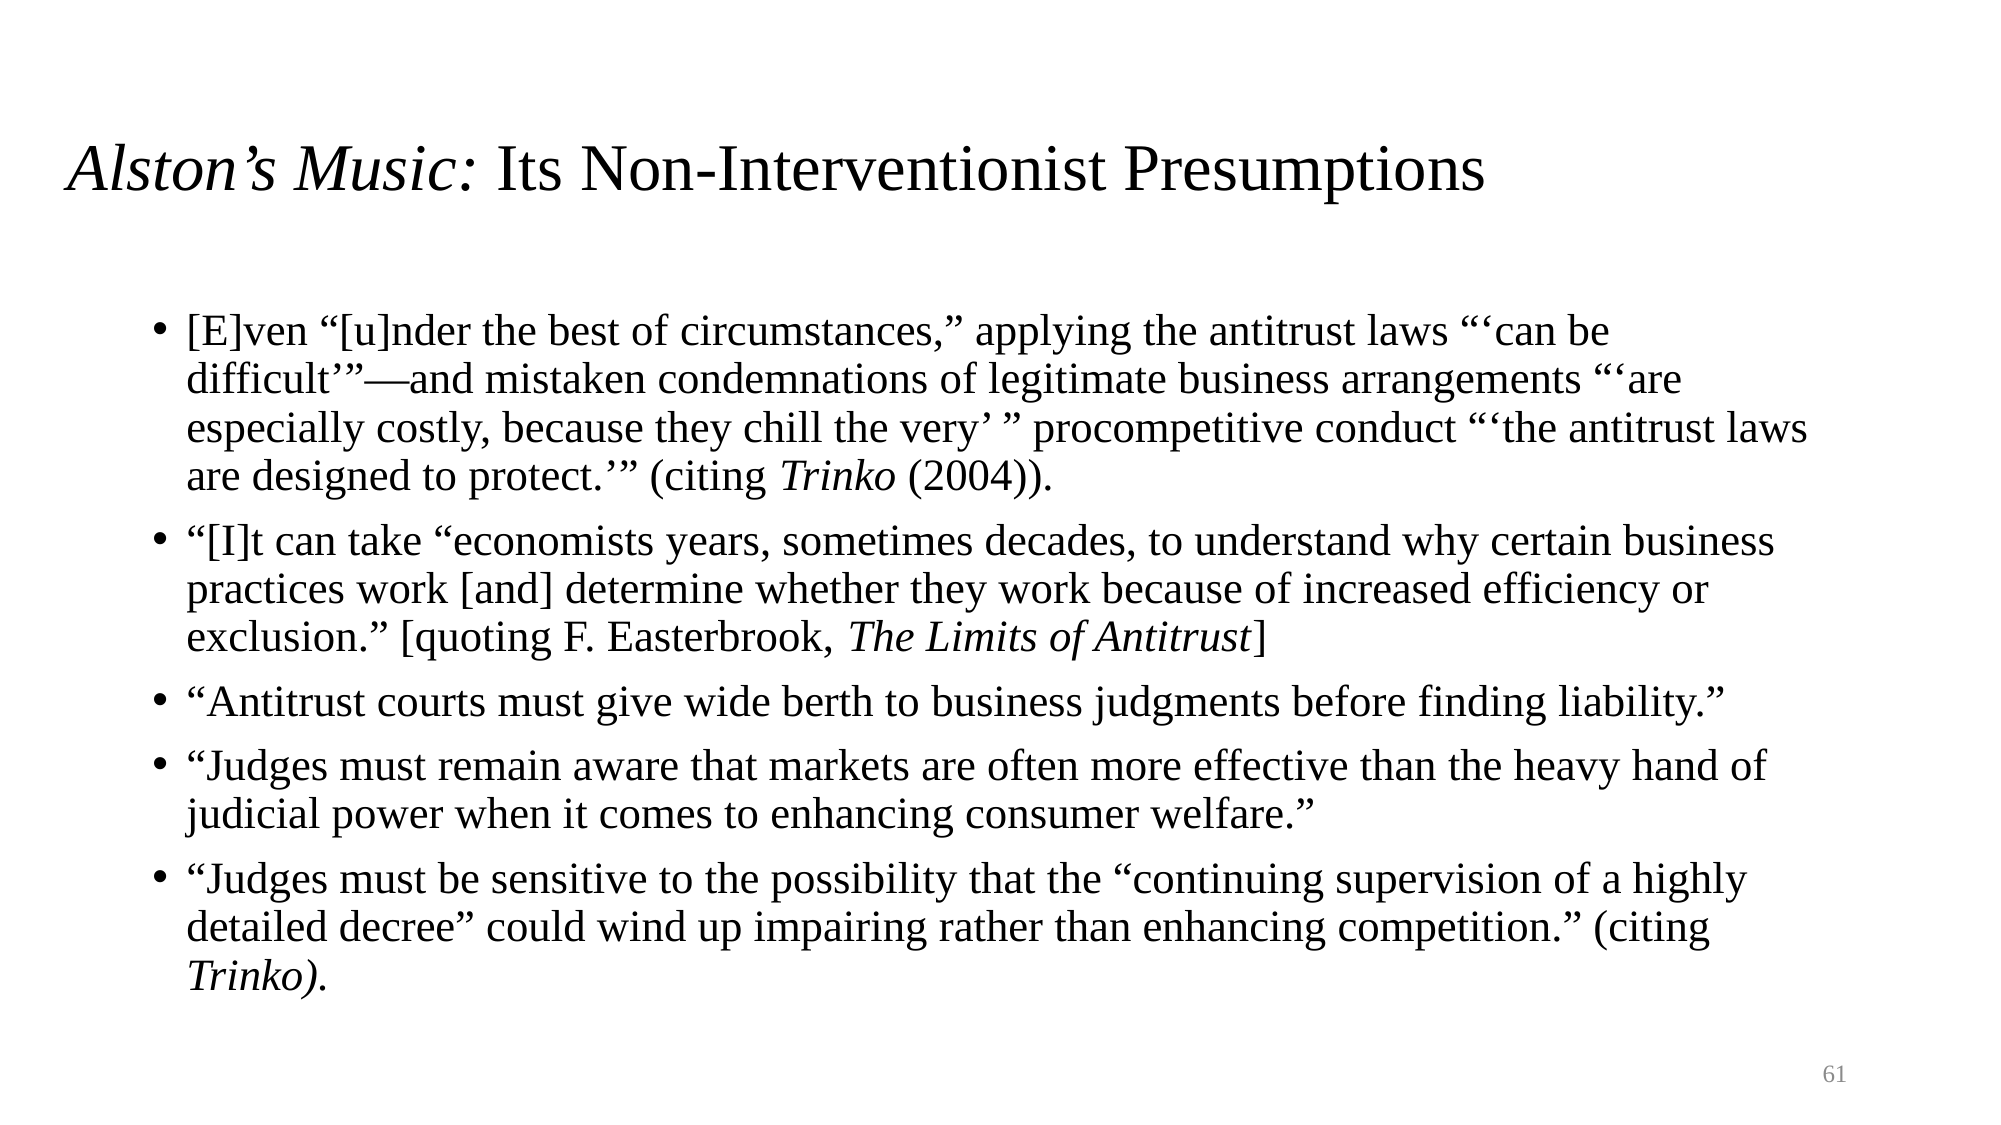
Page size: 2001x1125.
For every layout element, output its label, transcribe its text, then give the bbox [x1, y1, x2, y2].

list [E]ven “[u]nder the best of circumstances,” applying the antitrust laws “‘can be difficult’”—and mistaken condemnations of legitimate business arrangements “‘are especially costly, because they chill the very’ ” procompetitive conduct “‘the antitrust laws are designed to protect.’” (citing Trinko (2004)). “[I]t can take “economists years, sometimes decades, to understand why certain business practices work [and] determine whether they work because of increased efficiency or exclusion.” [quoting F. Easterbrook, The Limits of Antitrust] “Antitrust courts must give wide berth to business judgments before finding liability.” “Judges must remain aware that markets are often more effective than the heavy hand of judicial power when it comes to enhancing consumer welfare.” “Judges must be sensitive to the possibility that the “continuing supervision of a highly detailed decree” could wind up impairing rather than enhancing competition.” (citing Trinko). [137, 299, 1863, 1014]
slide_number 61 [1412, 1042, 1863, 1103]
title Alston’s Music: Its Non-Interventionist Presumptions [52, 59, 1863, 278]
